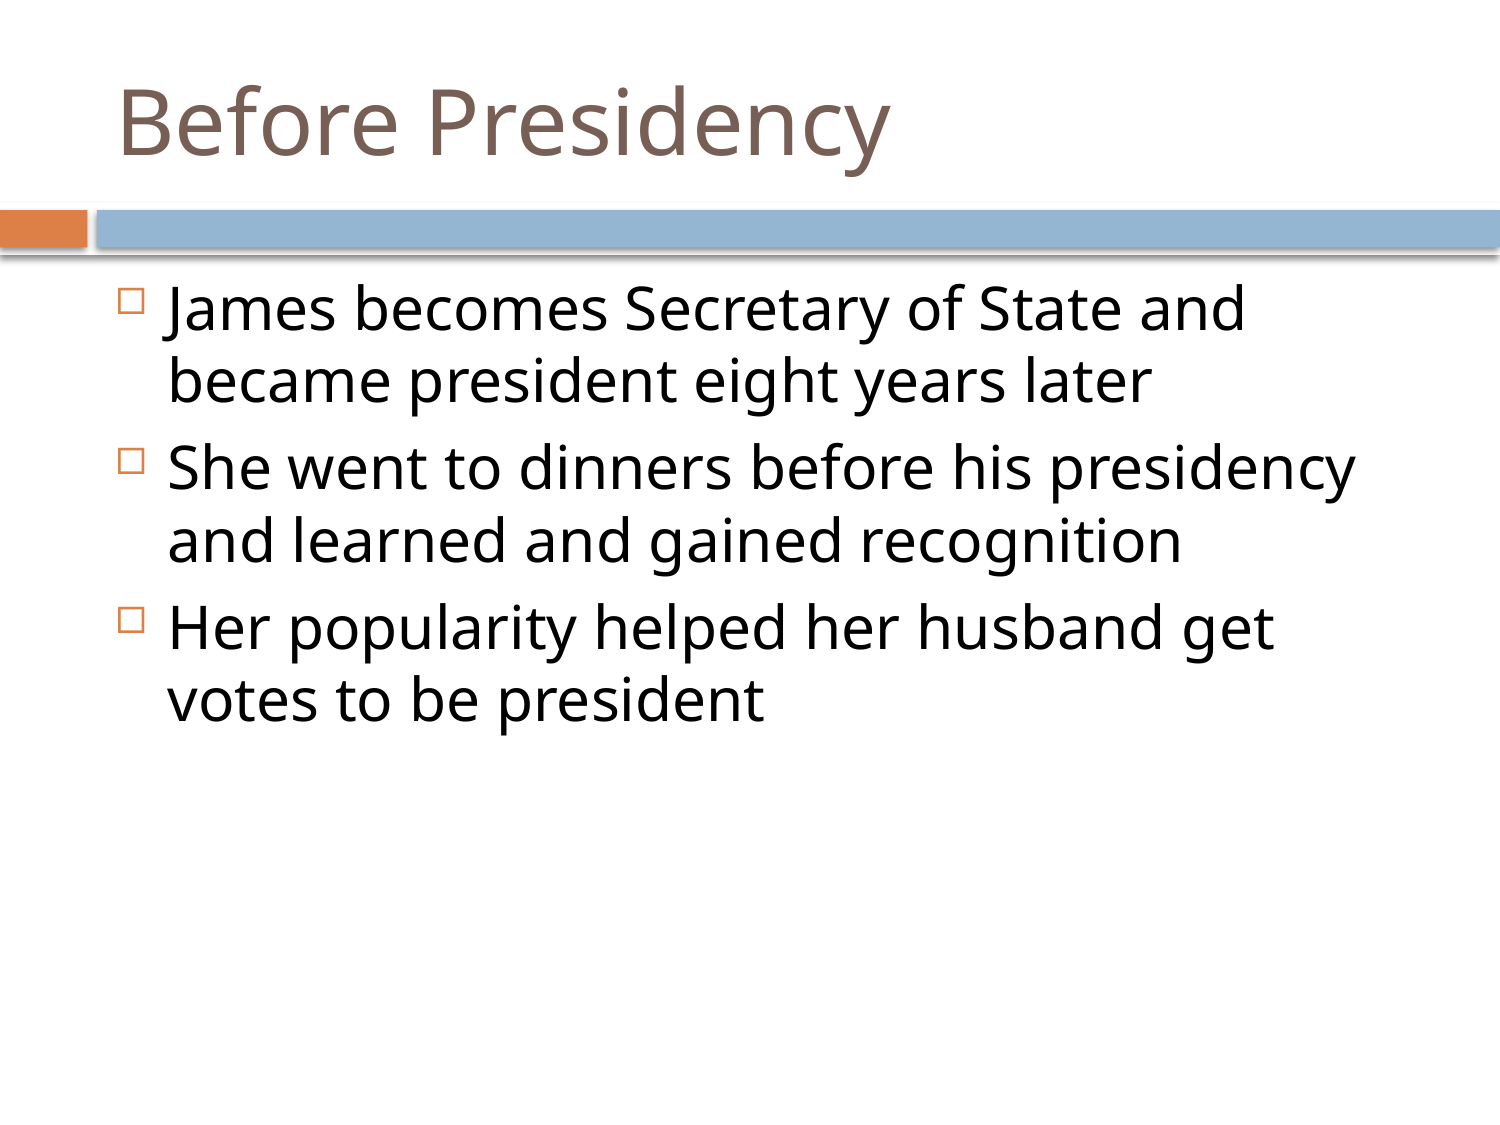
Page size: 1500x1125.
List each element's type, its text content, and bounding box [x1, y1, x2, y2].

title Before Presidency [100, 37, 1438, 200]
list James becomes Secretary of State and became president eight years later She went to dinners before his presidency and learned and gained recognition Her popularity helped her husband get votes to be president [100, 262, 1438, 1000]
